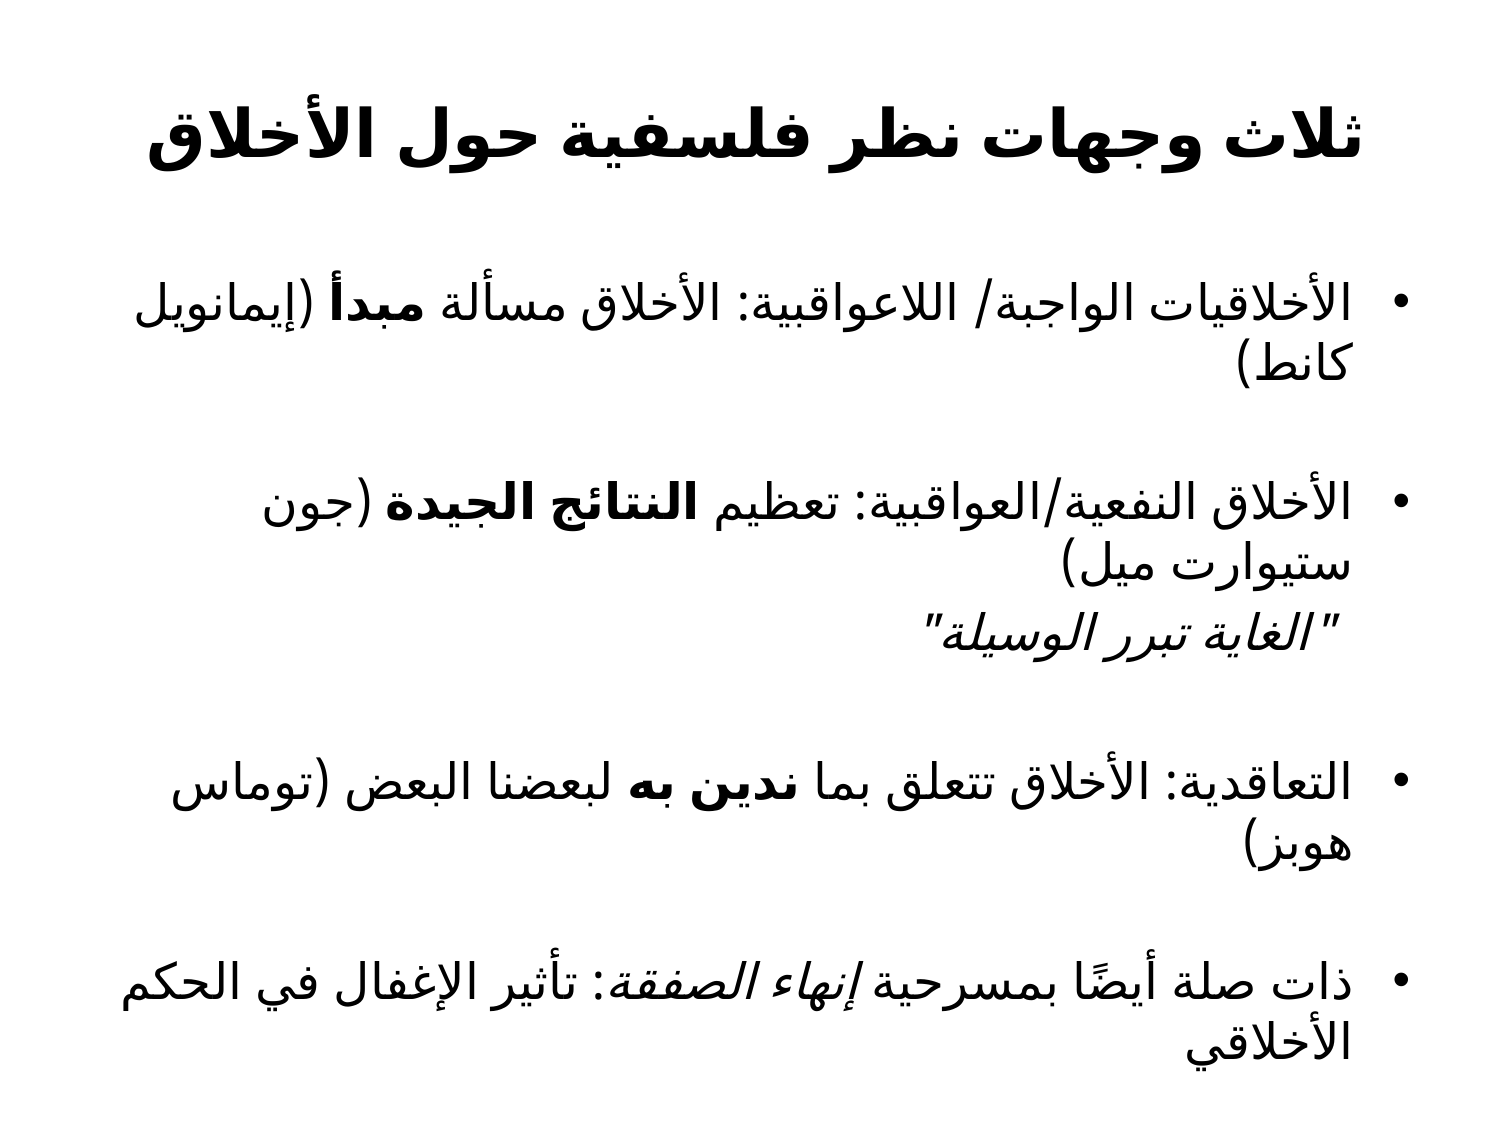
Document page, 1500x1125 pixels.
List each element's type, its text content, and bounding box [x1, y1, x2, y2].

text_box ثلاث وجهات نظر فلسفية حول الأخلاق [37, 37, 1475, 225]
list الأخلاقيات الواجبة/ اللاعواقبية: الأخلاق مسألة مبدأ (إيمانويل كانط) الأخلاق النفعية/العواقبية: تعظيم النتائج الجيدة (جون ستيوارت ميل) "الغاية تبرر الوسيلة" التعاقدية: الأخلاق تتعلق بما ندين به لبعضنا البعض (توماس هوبز) ذات صلة أيضًا بمسرحية إنهاء الصفقة: تأثير الإغفال في الحكم الأخلاقي [75, 262, 1425, 1100]
